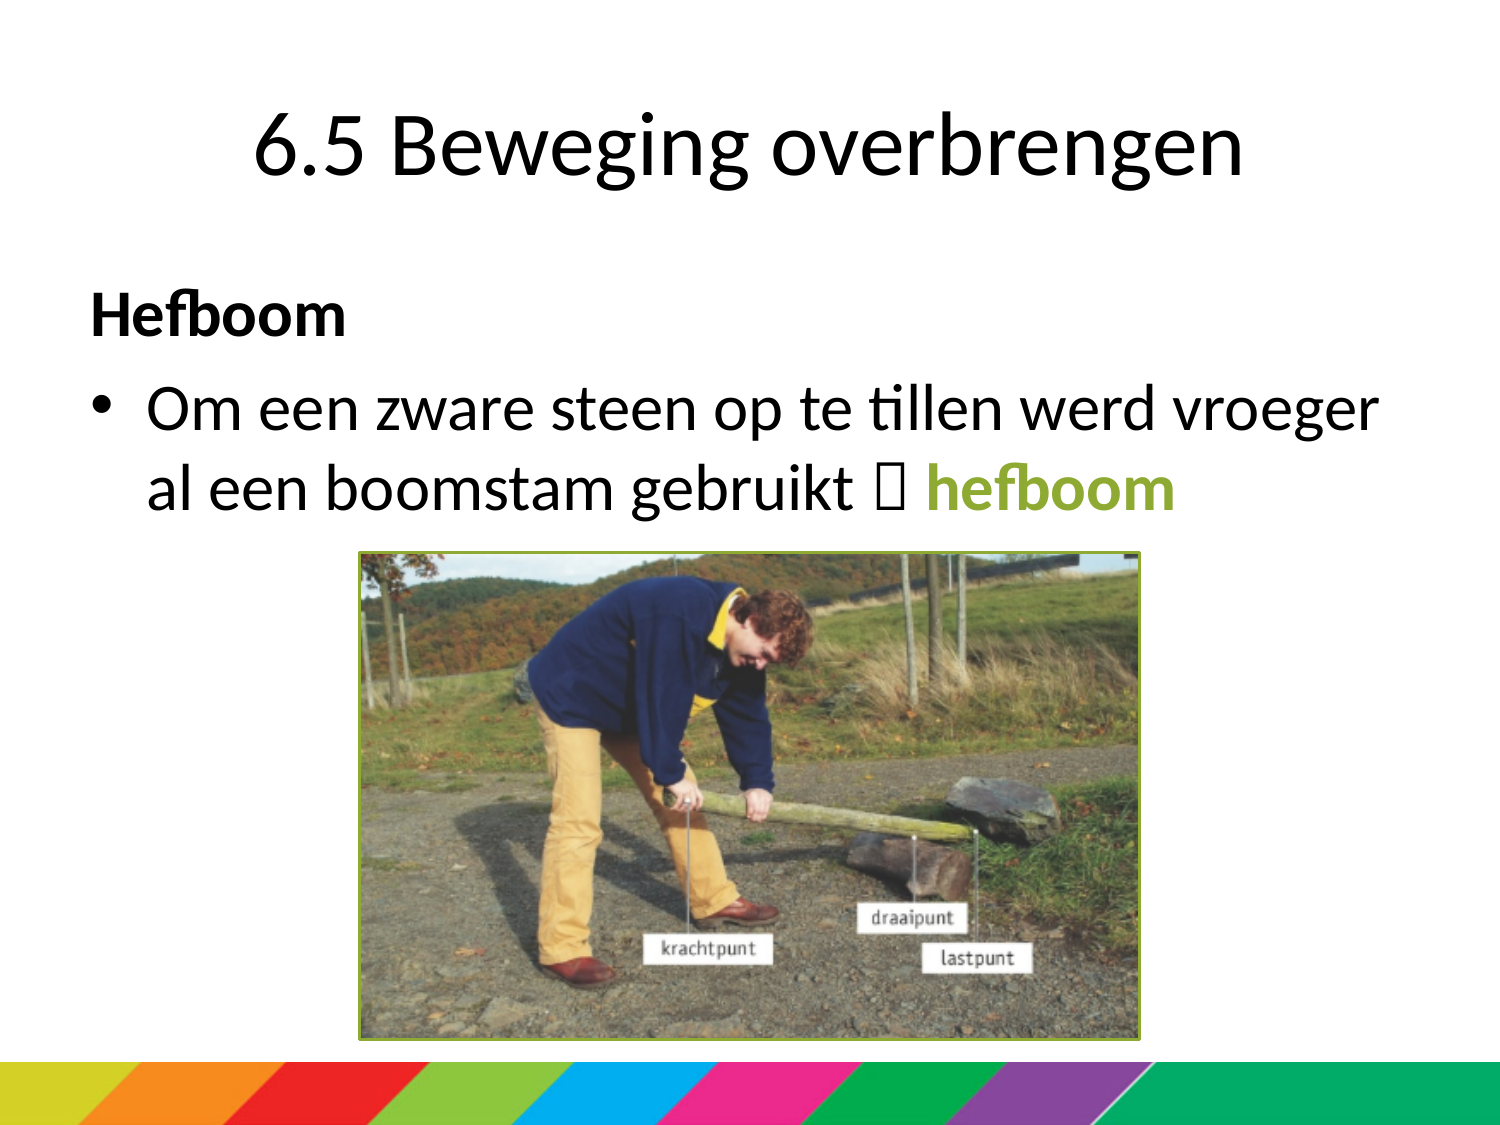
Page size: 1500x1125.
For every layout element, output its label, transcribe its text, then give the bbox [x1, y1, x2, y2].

picture [656, 1062, 1500, 1125]
list Hefboom Om een zware steen op te tillen werd vroeger al een boomstam gebruikt  hefboom [75, 262, 1425, 1005]
picture [361, 553, 1139, 1039]
title 6.5 Beweging overbrengen [75, 45, 1425, 233]
picture [0, 1062, 574, 1125]
